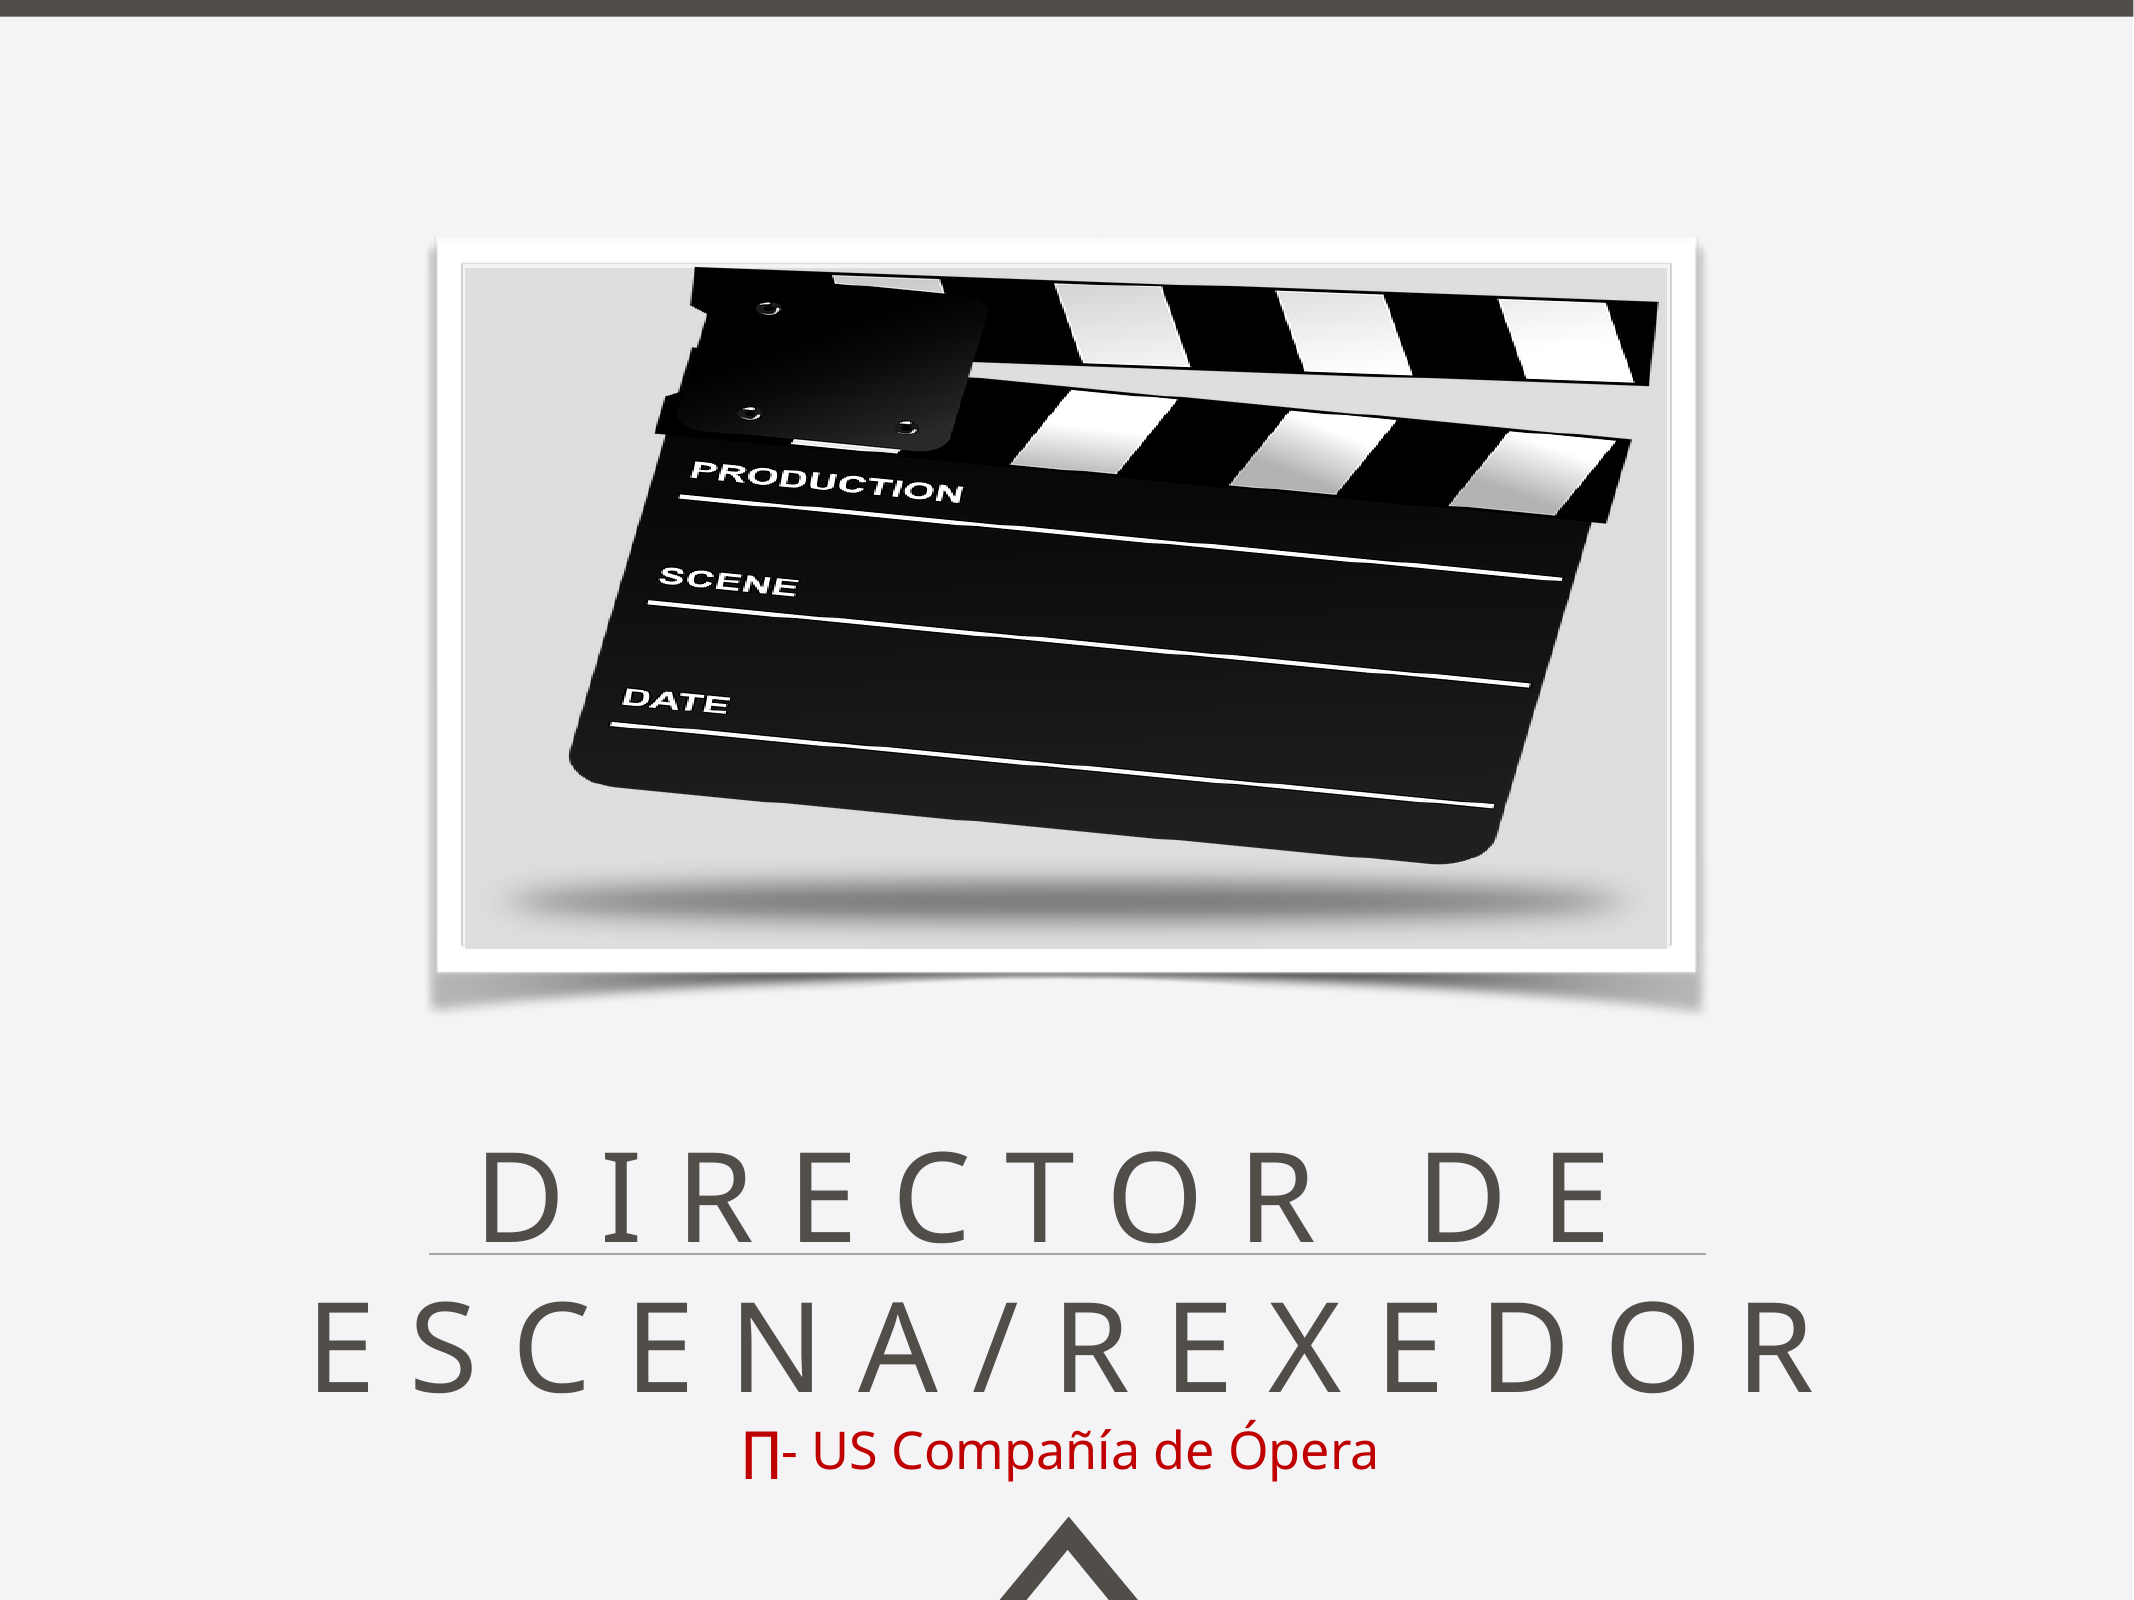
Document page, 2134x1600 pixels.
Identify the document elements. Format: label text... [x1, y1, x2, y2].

list ∏- US Compañía de Ópera [420, 1417, 1702, 1504]
picture [425, 237, 1709, 1021]
title Director de escena/rexedor [33, 1066, 2089, 1419]
